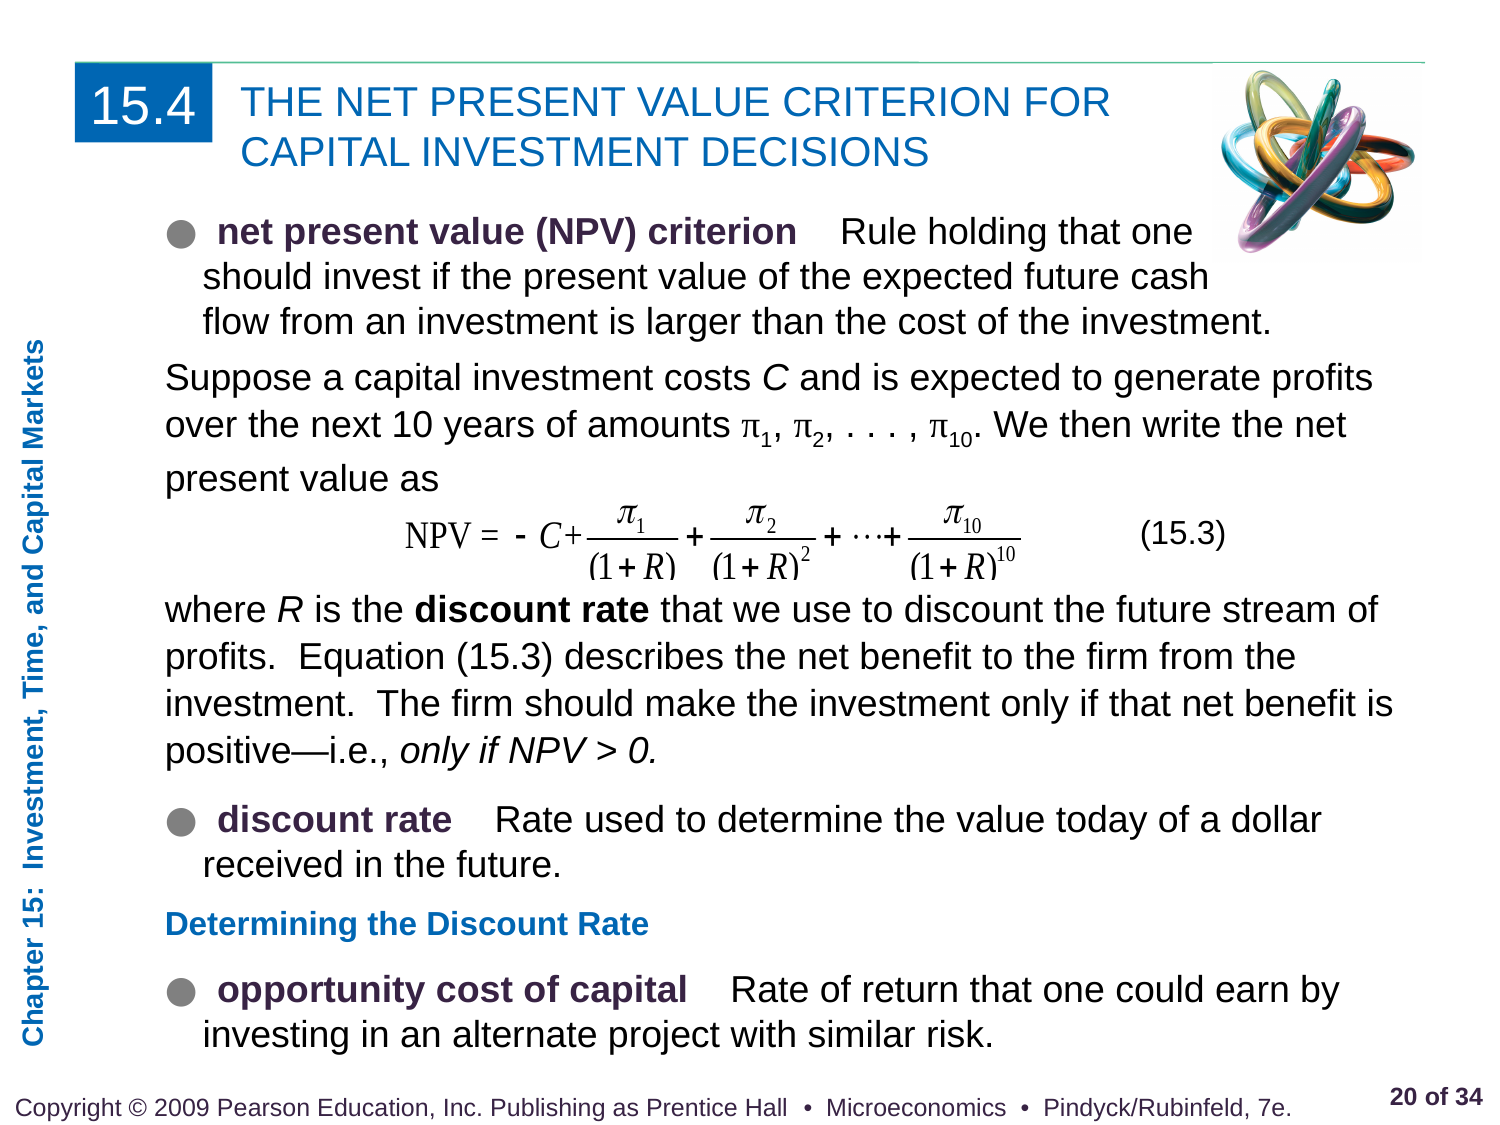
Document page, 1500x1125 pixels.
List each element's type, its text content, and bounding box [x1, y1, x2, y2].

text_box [74, 62, 1425, 143]
text_box Suppose a capital investment costs C and is expected to generate profits over the next 10 years of amounts π1, π2, . . . , π10. We then write the net present value as [149, 342, 1425, 506]
text_box ● discount rate Rate used to determine the value today of a dollar received in the future. [150, 787, 1388, 893]
text_box Determining the Discount Rate [150, 894, 1250, 950]
text_box (15.3) [1125, 504, 1250, 565]
picture [1212, 63, 1422, 263]
picture [399, 487, 1021, 580]
text_box ● opportunity cost of capital Rate of return that one could earn by investing in an alternate project with similar risk. [150, 957, 1388, 1062]
title THE NET PRESENT VALUE CRITERION FOR CAPITAL INVESTMENT DECISIONS [225, 143, 1212, 163]
text_box where R is the discount rate that we use to discount the future stream of profits. Equation (15.3) describes the net benefit to the firm from the investment. The firm should make the investment only if that net benefit is positive—i.e., only if NPV > 0. [149, 574, 1425, 779]
text_box ● net present value (NPV) criterion Rule holding that one should invest if the present value of the expected future cash flow from an investment is larger than the cost of the investment. [149, 199, 1350, 342]
